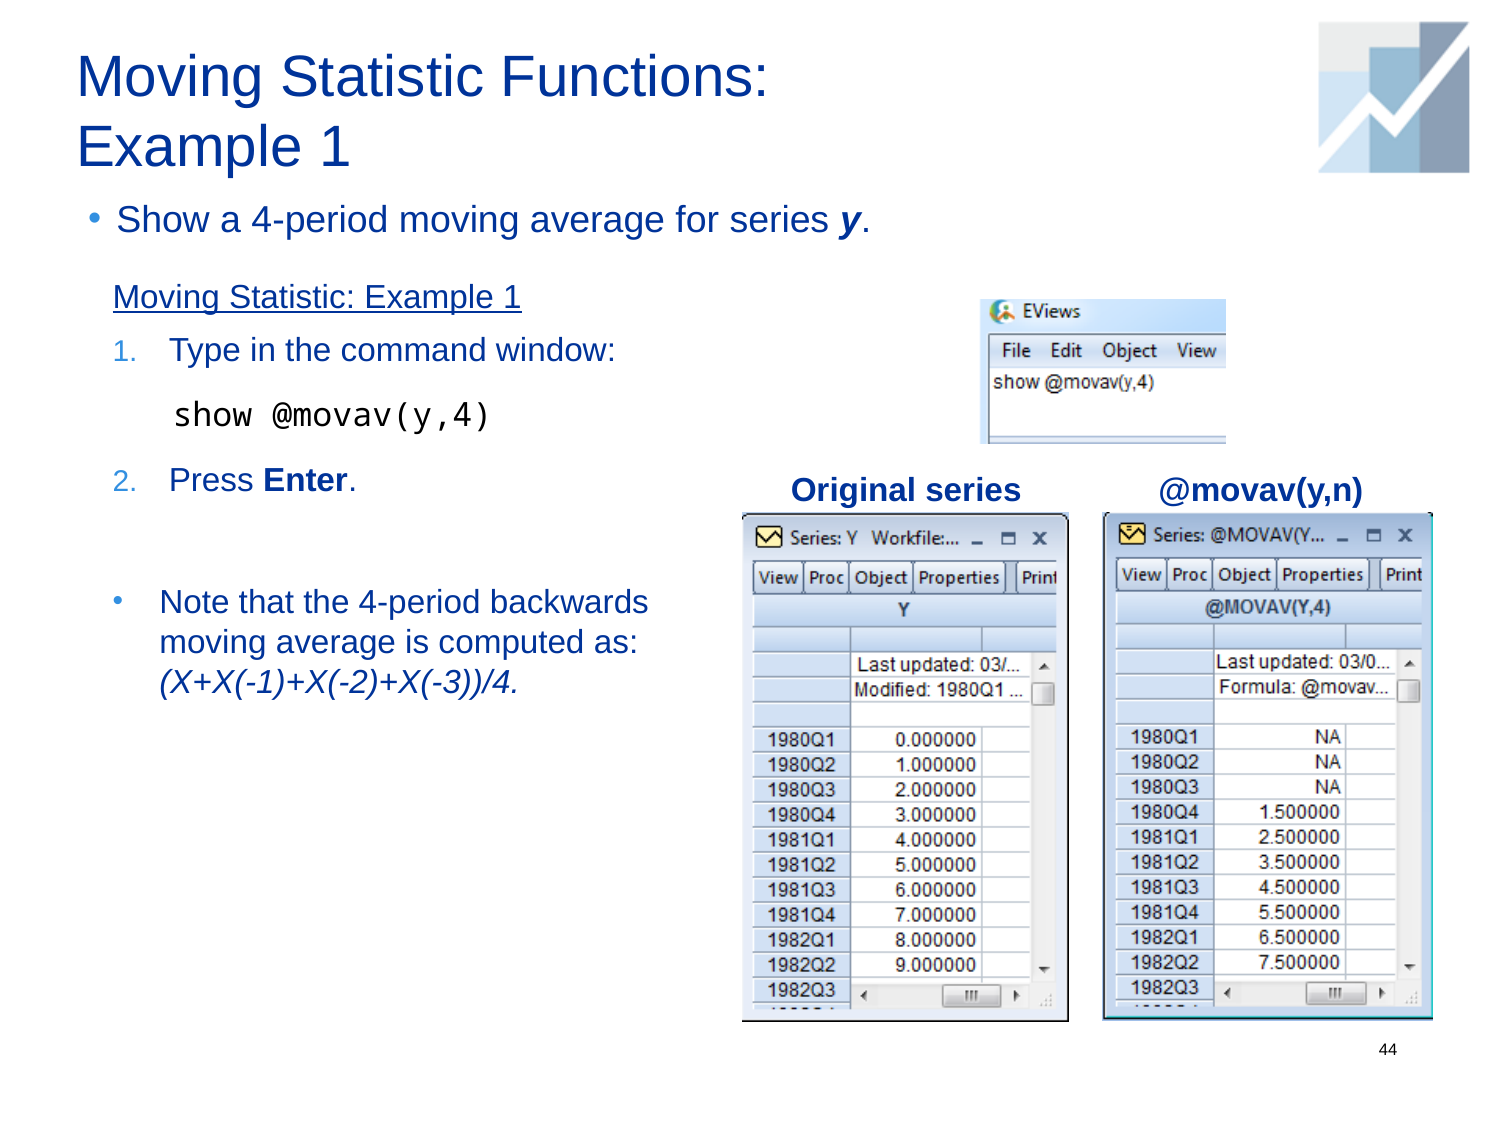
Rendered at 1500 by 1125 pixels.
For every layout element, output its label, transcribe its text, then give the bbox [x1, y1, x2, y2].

picture [1102, 512, 1433, 1021]
list Show a 4-period moving average for series y. [73, 187, 1407, 308]
picture [1300, 11, 1479, 181]
title Moving Statistic Functions: Example 1 [60, 0, 1295, 186]
text_box Moving Statistic: Example 1 Type in the command window: show @movav(y,4) Press Enter. Note that the 4-period backwards moving average is computed as: (X+X(-1)+X(-2)+X(-3))/4. [97, 267, 776, 938]
slide_number 44 [1262, 1030, 1413, 1067]
picture [978, 299, 1227, 444]
text_box Original series @movav(y,n) [776, 456, 1408, 513]
picture [741, 512, 1069, 1023]
